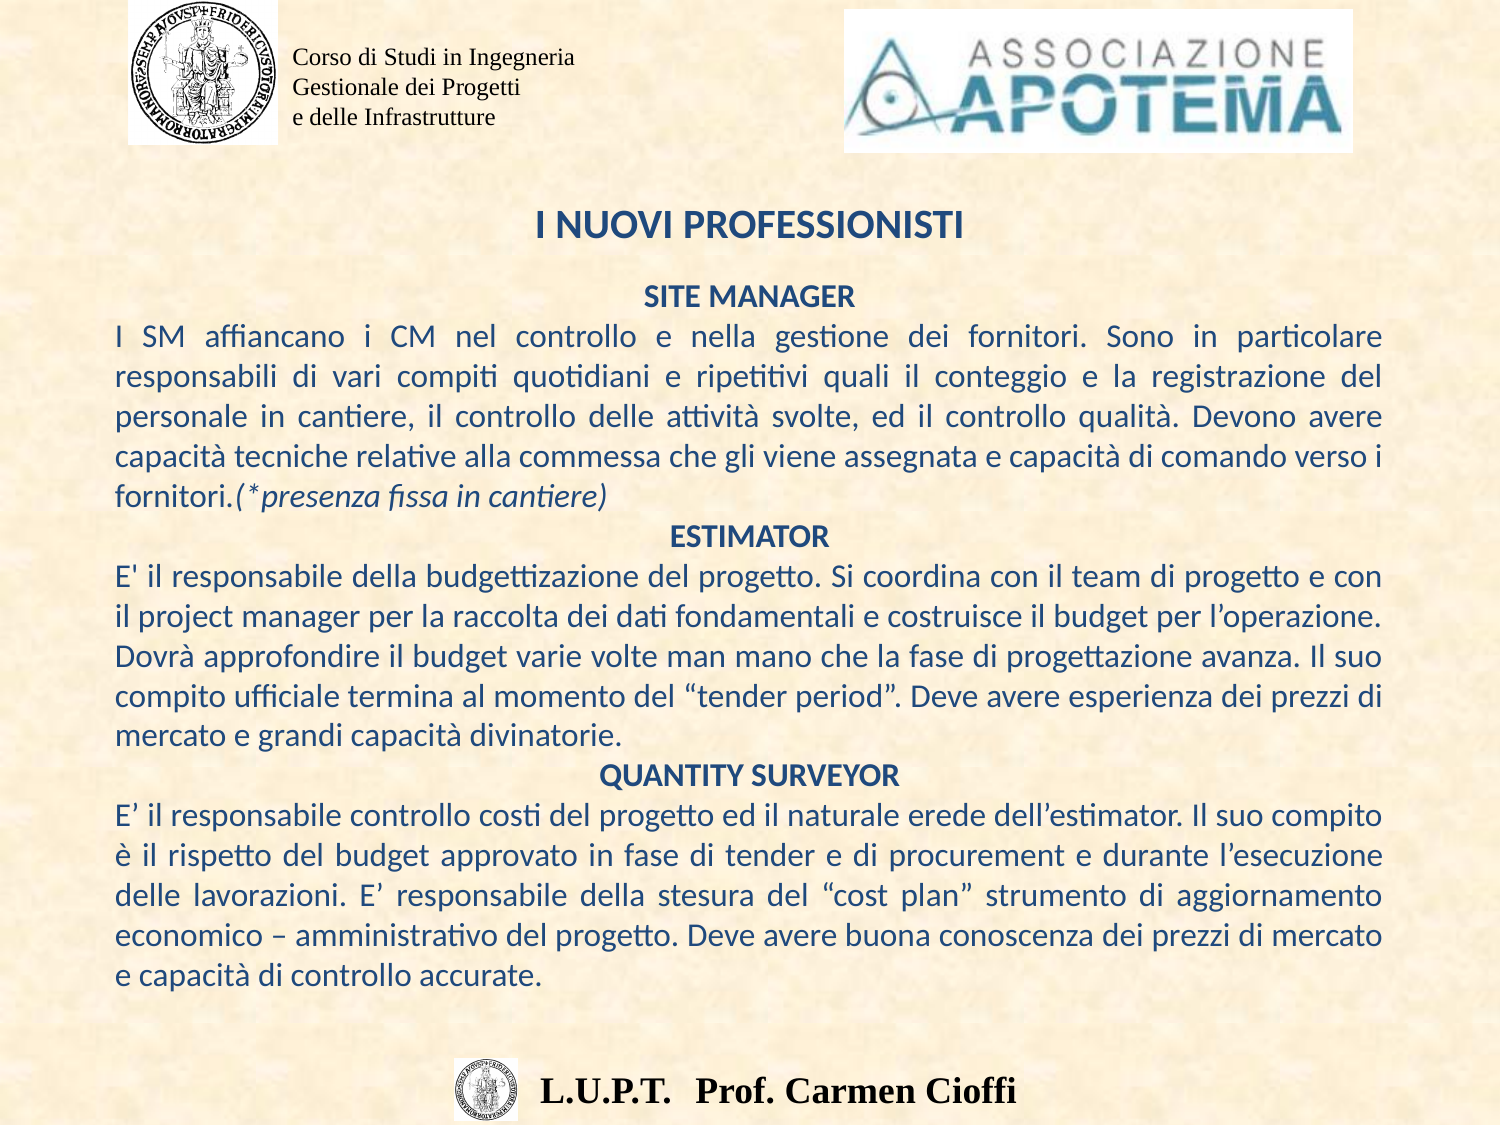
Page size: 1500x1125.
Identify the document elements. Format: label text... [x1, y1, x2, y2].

subtitle Prof. Carmen Cioffi [704, 1058, 1058, 1118]
text_box I NUOVI PROFESSIONISTI [123, 189, 1376, 255]
text_box SITE MANAGER I SM affiancano i CM nel controllo e nella gestione dei fornitori. Sono in particolare responsabili di vari compiti quotidiani e ripetitivi quali il conteggio e la registrazione del personale in cantiere, il controllo delle attività svolte, ed il controllo qualità. Devono avere capacità tecniche relative alla commessa che gli viene assegnata e capacità di comando verso i fornitori.(*presenza fissa in cantiere) ESTIMATOR E' il responsabile della budgettizazione del progetto. Si coordina con il team di progetto e con il project manager per la raccolta dei dati fondamentali e costruisce il budget per l’operazione. Dovrà approfondire il budget varie volte man mano che la fase di progettazione avanza. Il suo compito ufficiale termina al momento del “tender period”. Deve avere esperienza dei prezzi di mercato e grandi capacità divinatorie. QUANTITY SURVEYOR E’ il responsabile controllo costi del progetto ed il naturale erede dell’estimator. Il suo compito è il rispetto del budget approvato in fase di tender e di procurement e durante l’esecuzione delle lavorazioni. E’ responsabile della stesura del “cost plan” strumento di aggiornamento economico – amministrativo del progetto. Deve avere buona conoscenza dei prezzi di mercato e capacità di controllo accurate. [100, 267, 1400, 1001]
picture [0, 0, 1500, 1125]
text_box Corso di Studi in Ingegneria Gestionale dei Progetti e delle Infrastrutture [282, 32, 597, 138]
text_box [454, 1058, 703, 1121]
